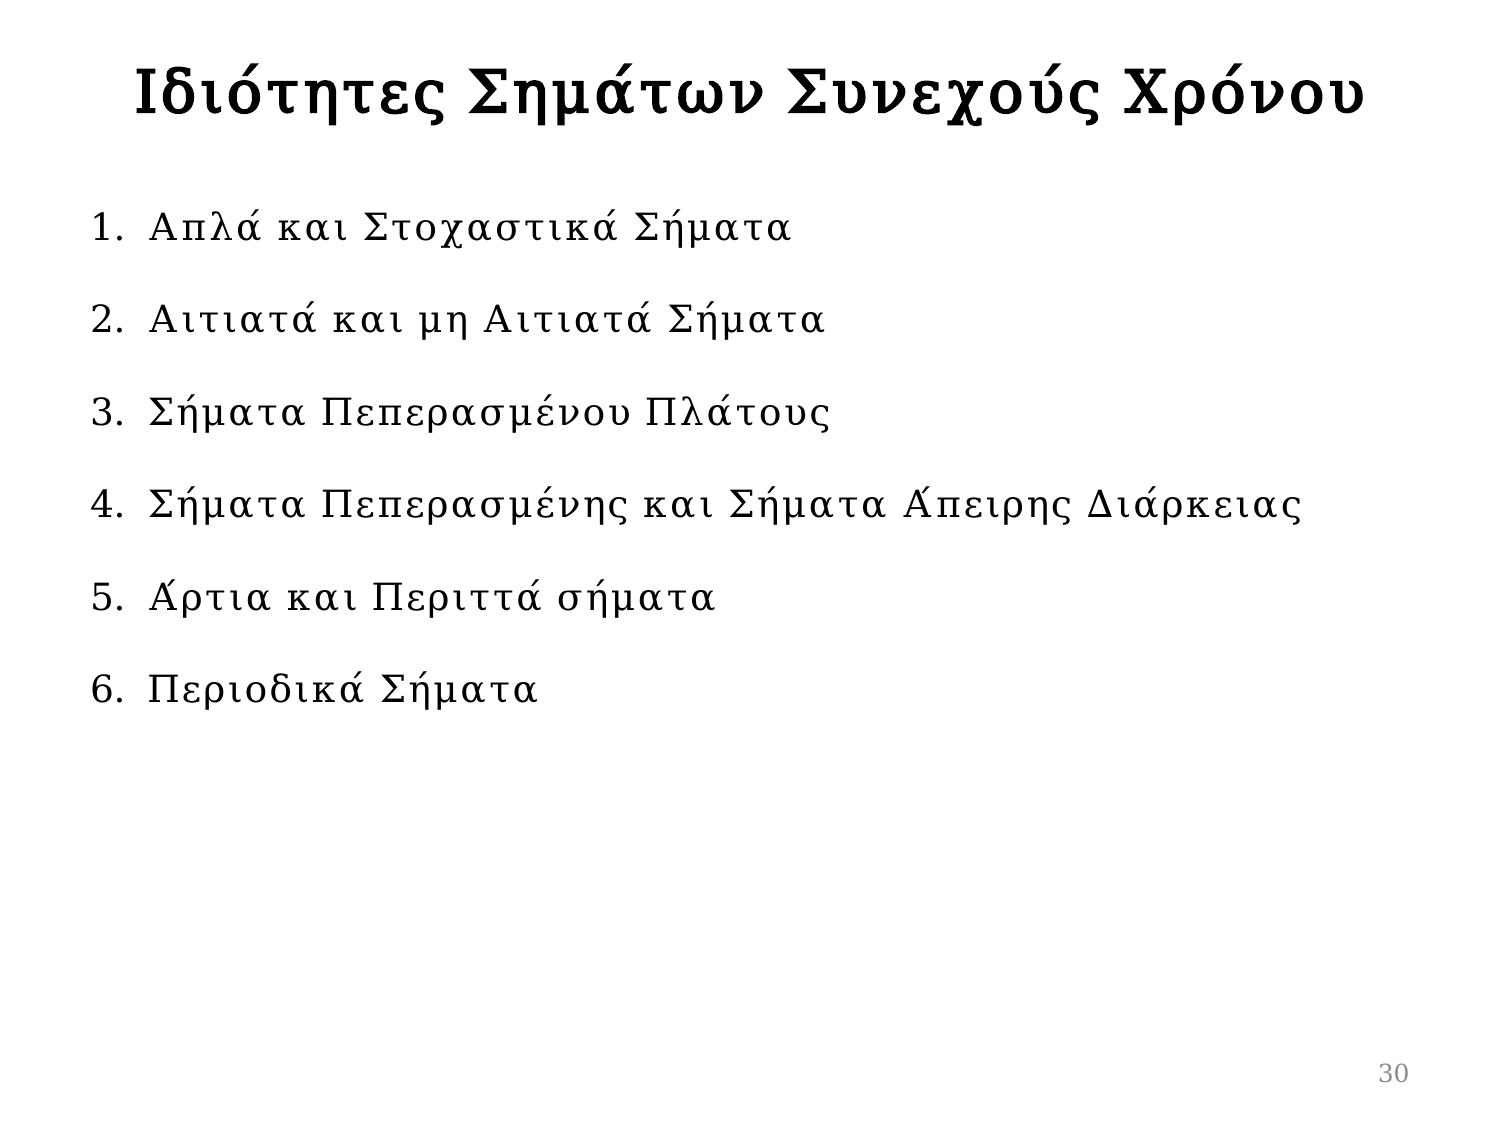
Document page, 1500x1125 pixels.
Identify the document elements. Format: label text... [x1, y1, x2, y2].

slide_number 30 [1222, 1042, 1425, 1103]
title Ιδιότητες Σημάτων Συνεχούς Χρόνου [75, 19, 1425, 159]
list Απλά και Στοχαστικά Σήματα Αιτιατά και μη Αιτιατά Σήματα Σήματα Πεπερασμένου Πλάτους Σήματα Πεπερασμένης και Σήματα Άπειρης Διάρκειας Άρτια και Περιττά σήματα Περιοδικά Σήματα [75, 172, 1425, 1071]
